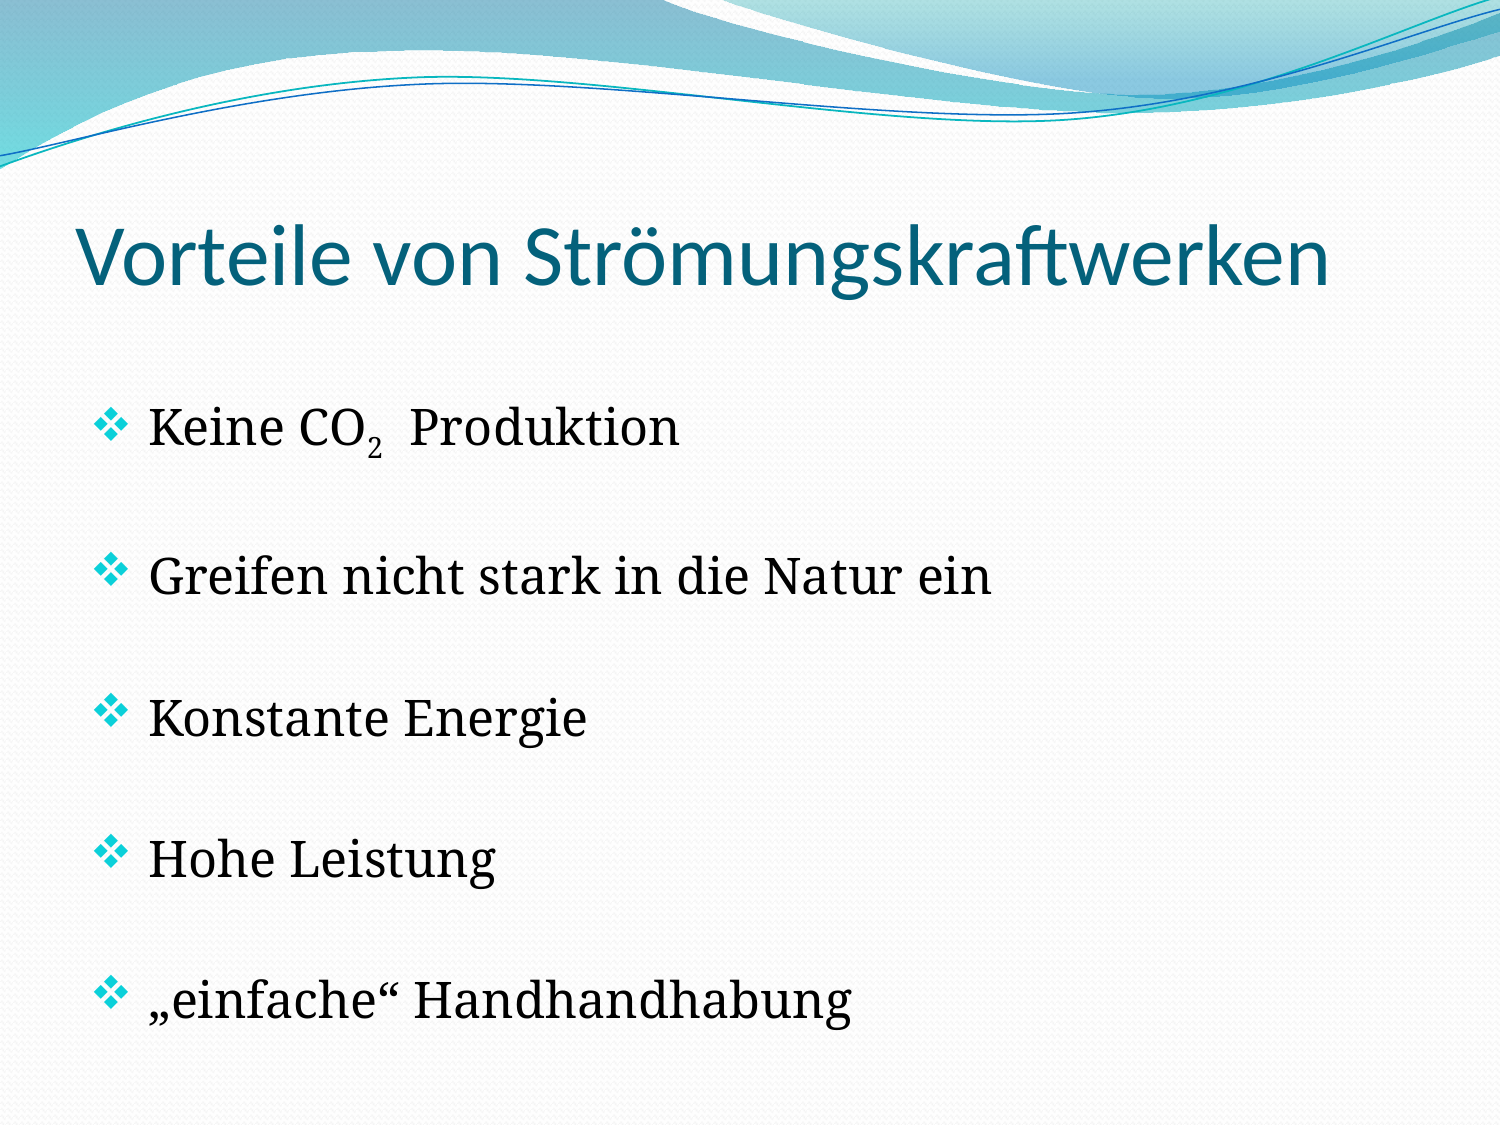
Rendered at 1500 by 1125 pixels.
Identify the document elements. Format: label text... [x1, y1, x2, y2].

list Keine CO2 Produktion Greifen nicht stark in die Natur ein Konstante Energie Hohe Leistung „einfache“ Handhandhabung [75, 317, 1425, 1038]
title Vorteile von Strömungskraftwerken [75, 115, 1425, 303]
